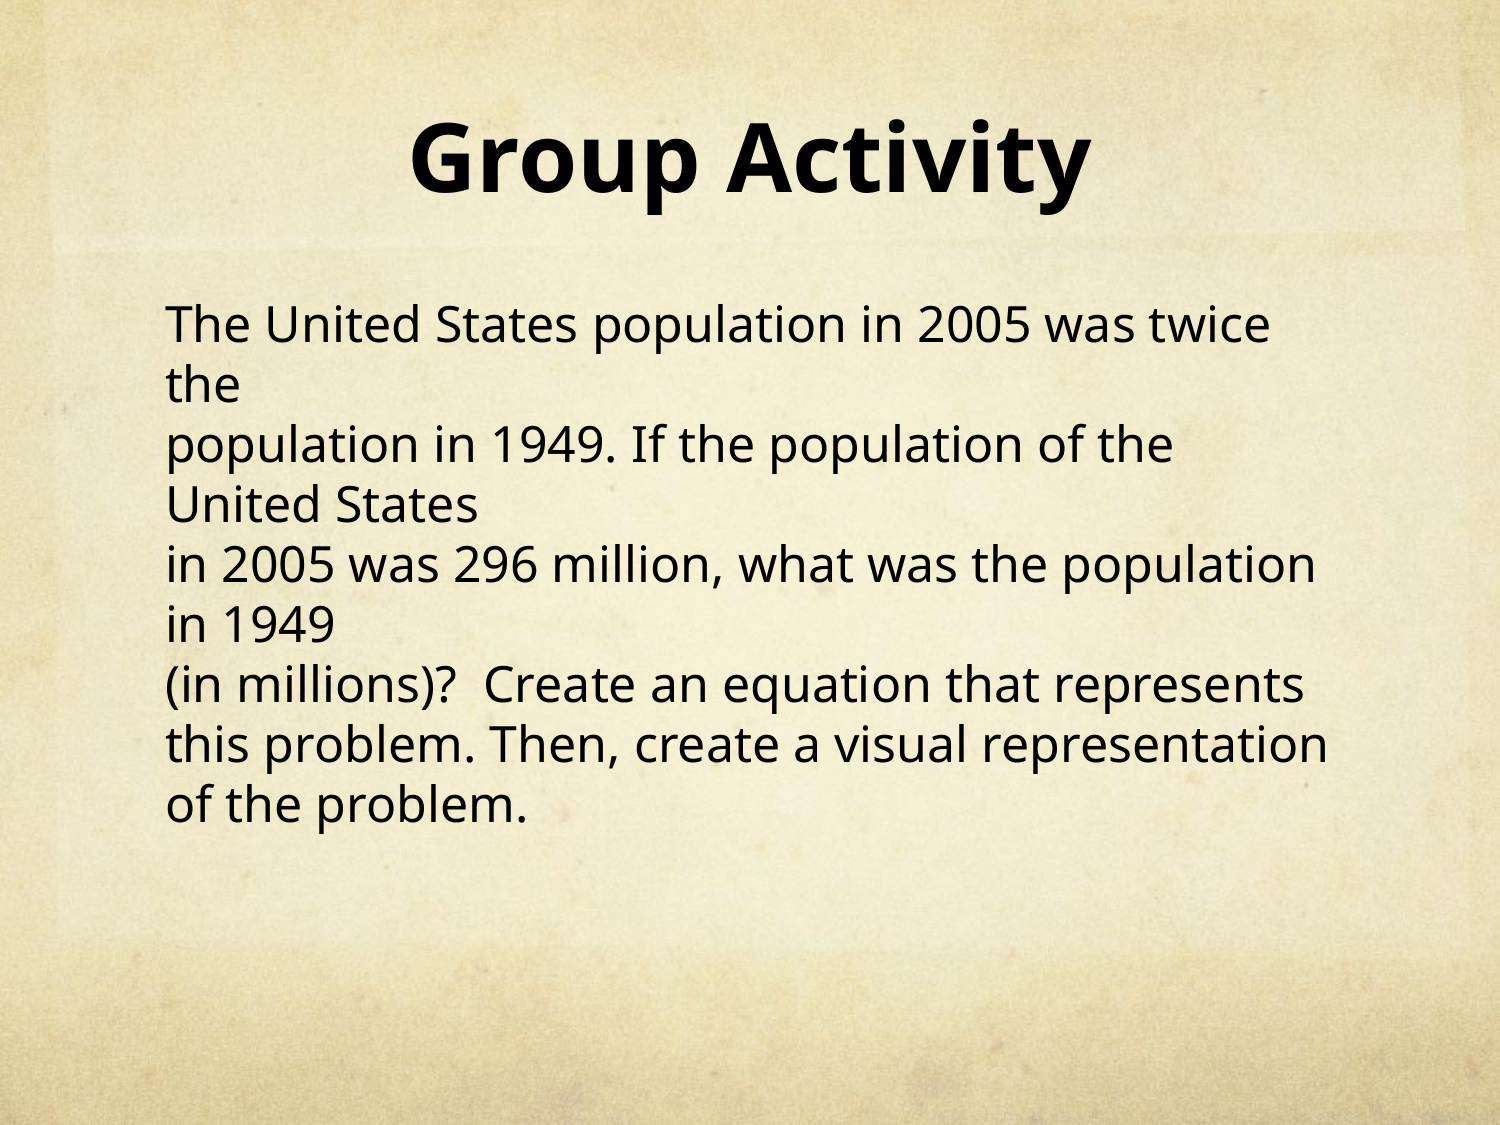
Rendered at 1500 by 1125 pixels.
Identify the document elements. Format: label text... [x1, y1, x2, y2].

title Group Activity [150, 82, 1350, 225]
list The United States population in 2005 was twice the population in 1949. If the population of the United States in 2005 was 296 million, what was the population in 1949 (in millions)? Create an equation that represents this problem. Then, create a visual representation of the problem. [150, 284, 1350, 950]
picture [0, 0, 1500, 1125]
